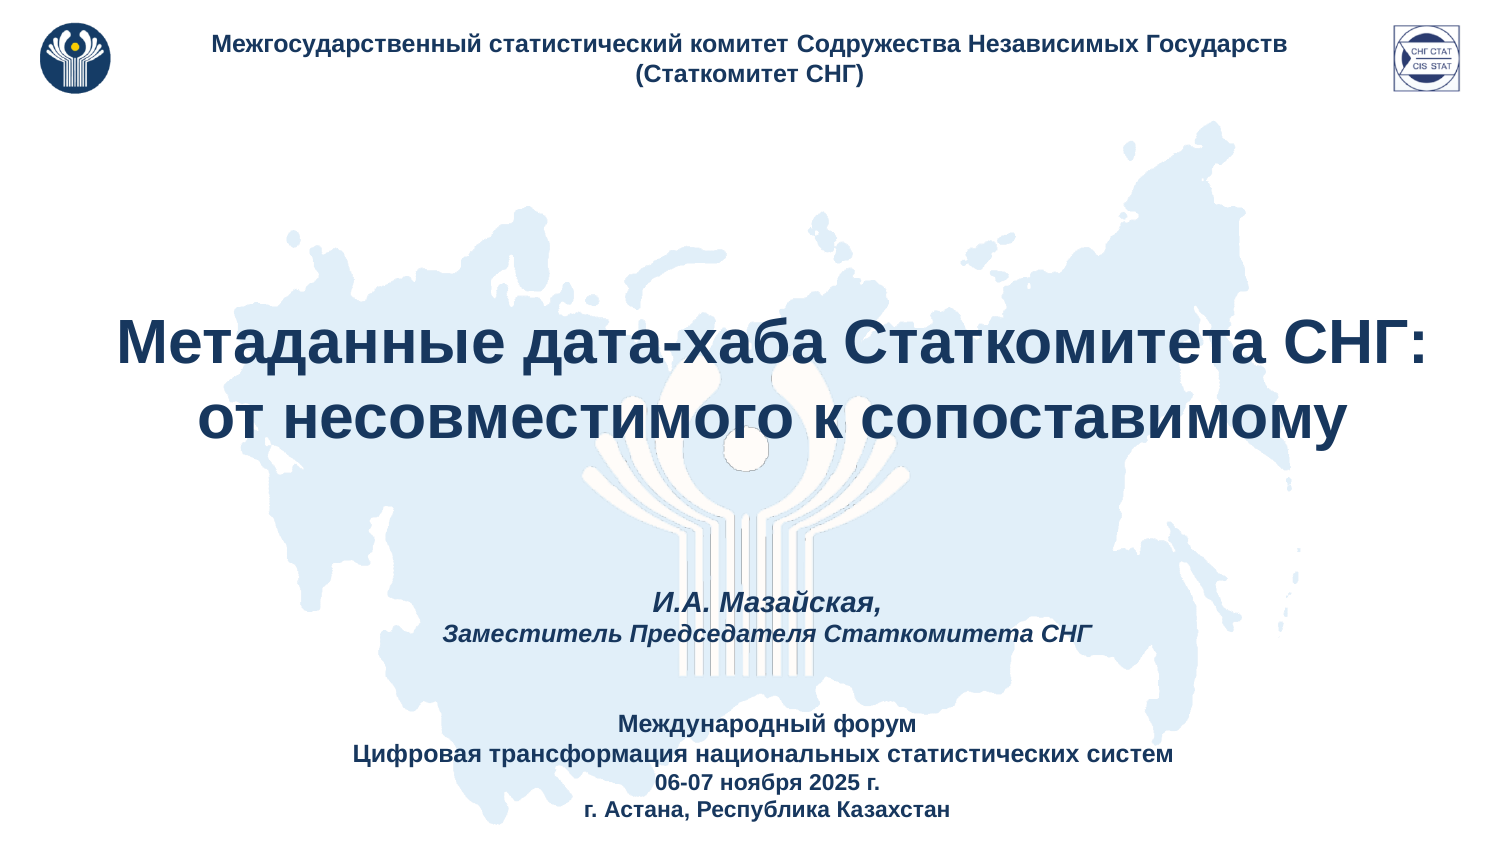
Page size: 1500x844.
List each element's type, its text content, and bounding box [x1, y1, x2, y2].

title Метаданные дата-хаба Статкомитета СНГ: от несовместимого к сопоставимому [76, 293, 1471, 534]
picture [0, 0, 1500, 293]
text_box И.А. Мазайская, Заместитель Председателя Статкомитета СНГ Международный форум Цифровая трансформация национальных статистических систем 06-07 ноября 2025 г. г. Астана, Республика Казахстан [206, 575, 1329, 824]
picture [111, 534, 1389, 828]
